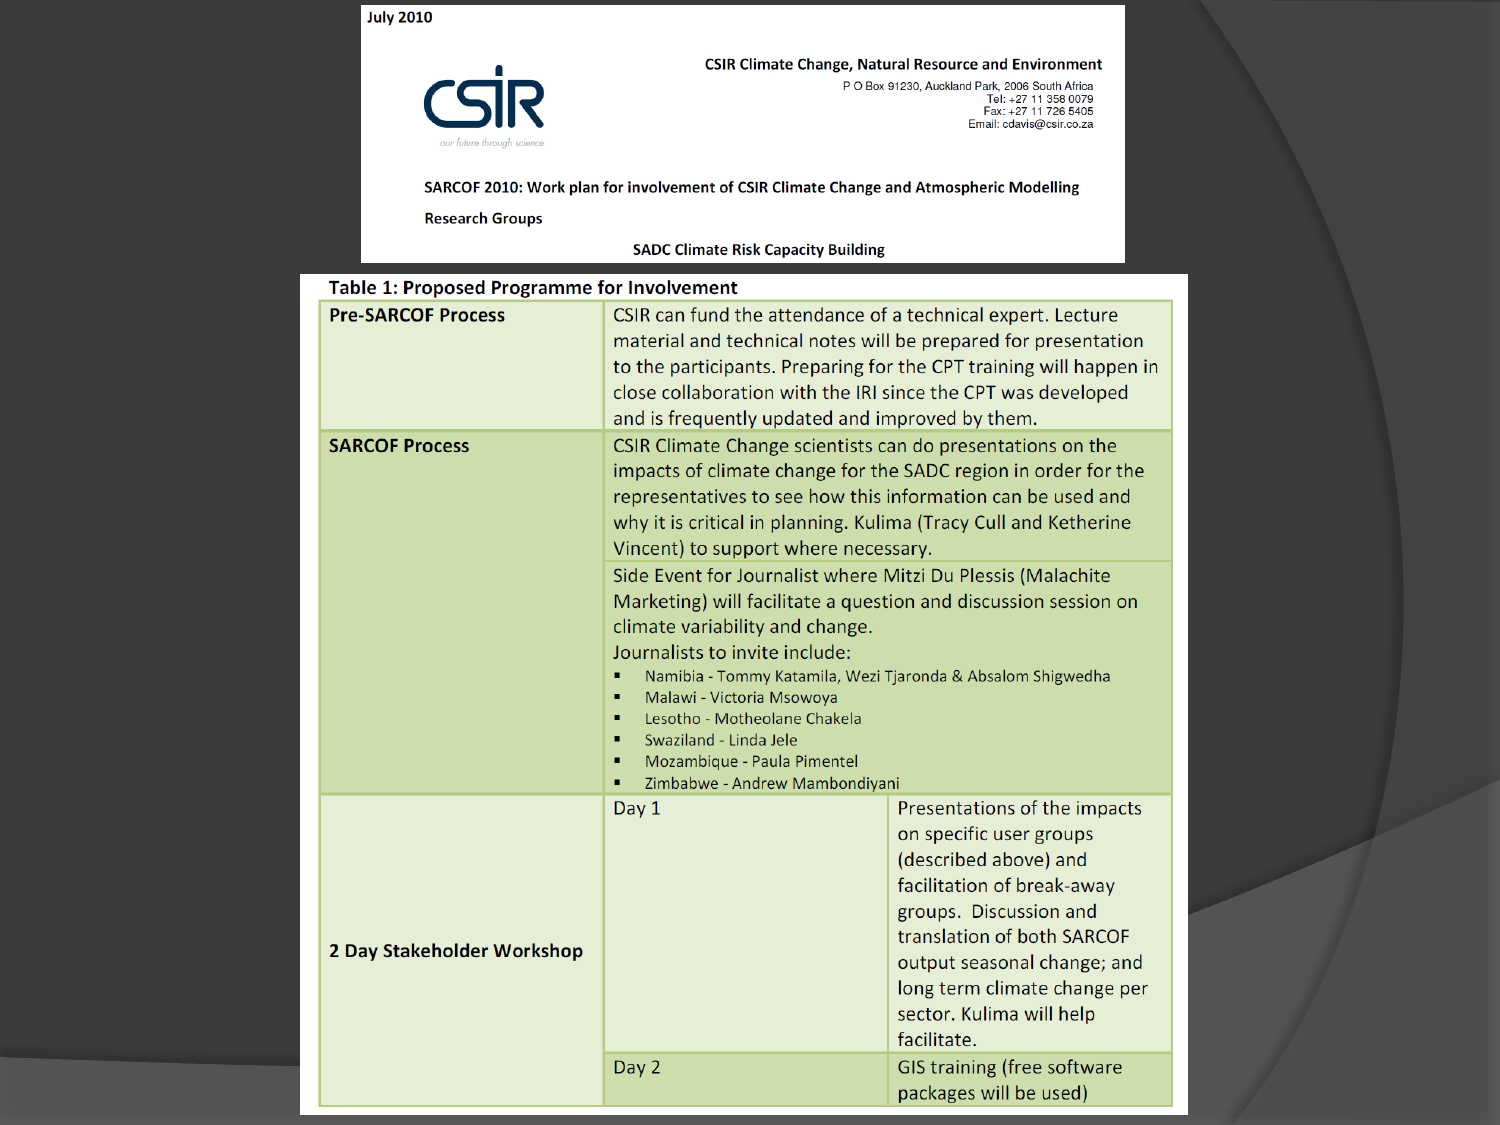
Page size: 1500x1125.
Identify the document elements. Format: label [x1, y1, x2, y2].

picture [360, 4, 1126, 263]
picture [299, 274, 1188, 1115]
